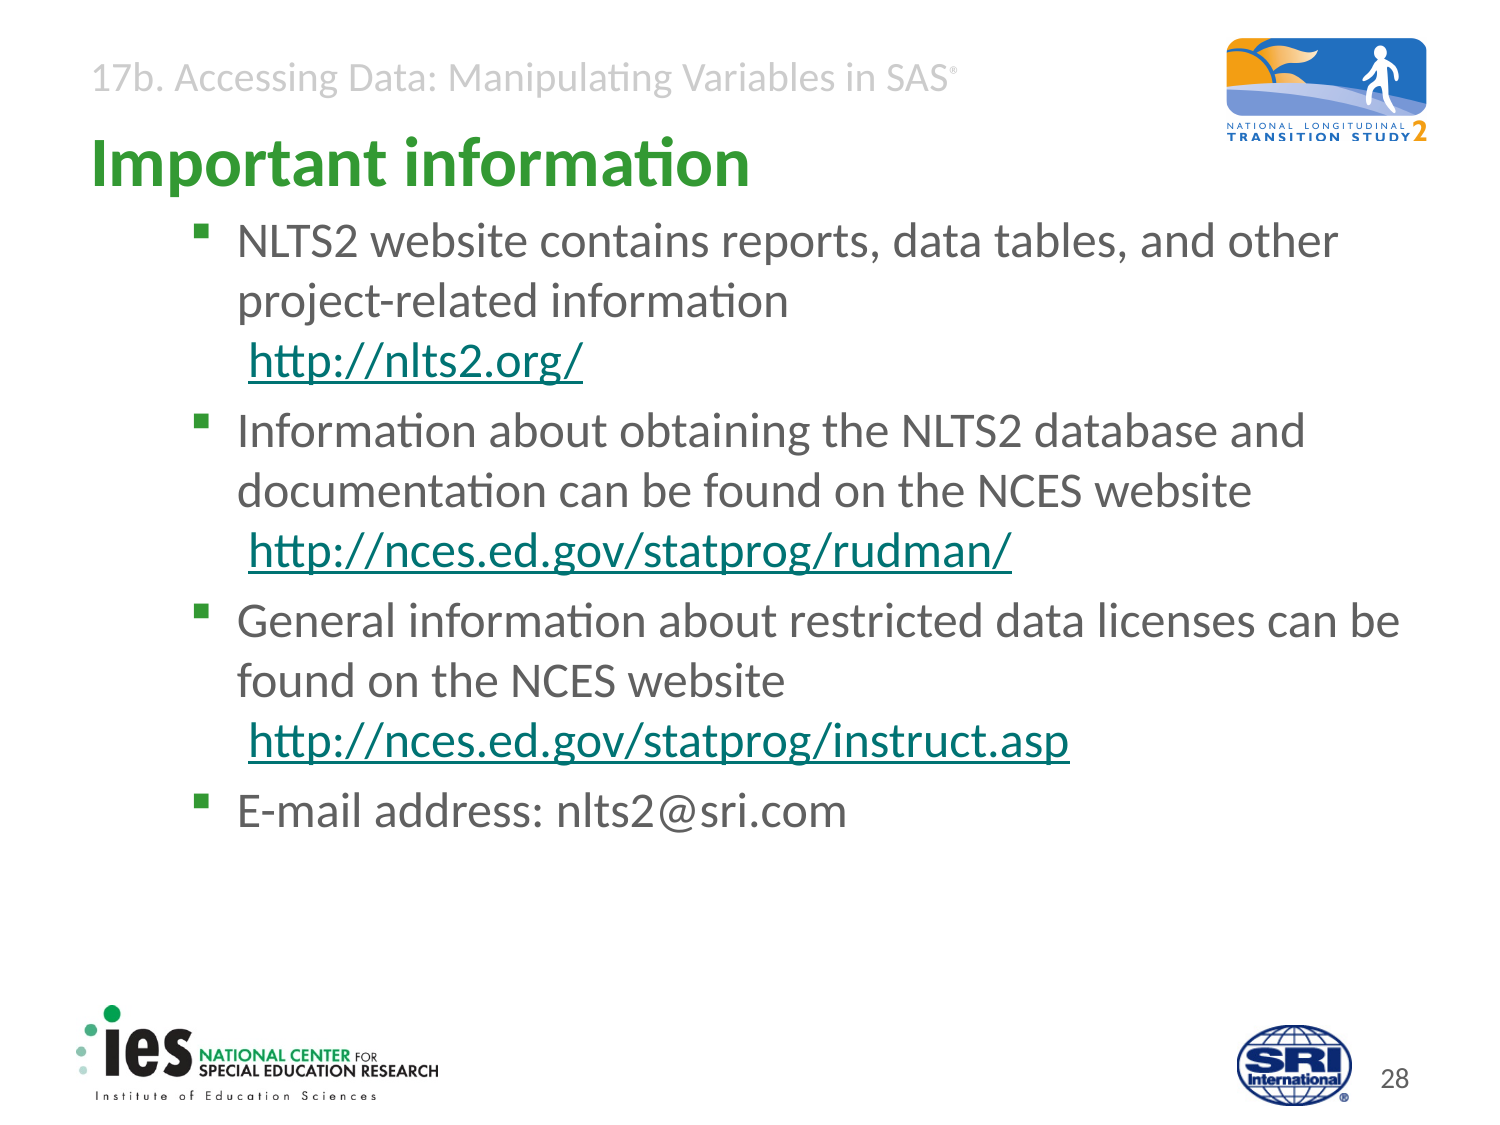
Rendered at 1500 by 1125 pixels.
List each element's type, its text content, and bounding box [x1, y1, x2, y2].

title Important information [74, 90, 1426, 226]
list NLTS2 website contains reports, data tables, and other project-related information http://nlts2.org/ Information about obtaining the NLTS2 database and documentation can be found on the NCES website http://nces.ed.gov/statprog/rudman/ General information about restricted data licenses can be found on the NCES website http://nces.ed.gov/statprog/instruct.asp E-mail address: nlts2@sri.com [99, 199, 1451, 943]
picture [1237, 1025, 1352, 1106]
slide_number 27 [1321, 1051, 1426, 1125]
picture [76, 1005, 438, 1100]
